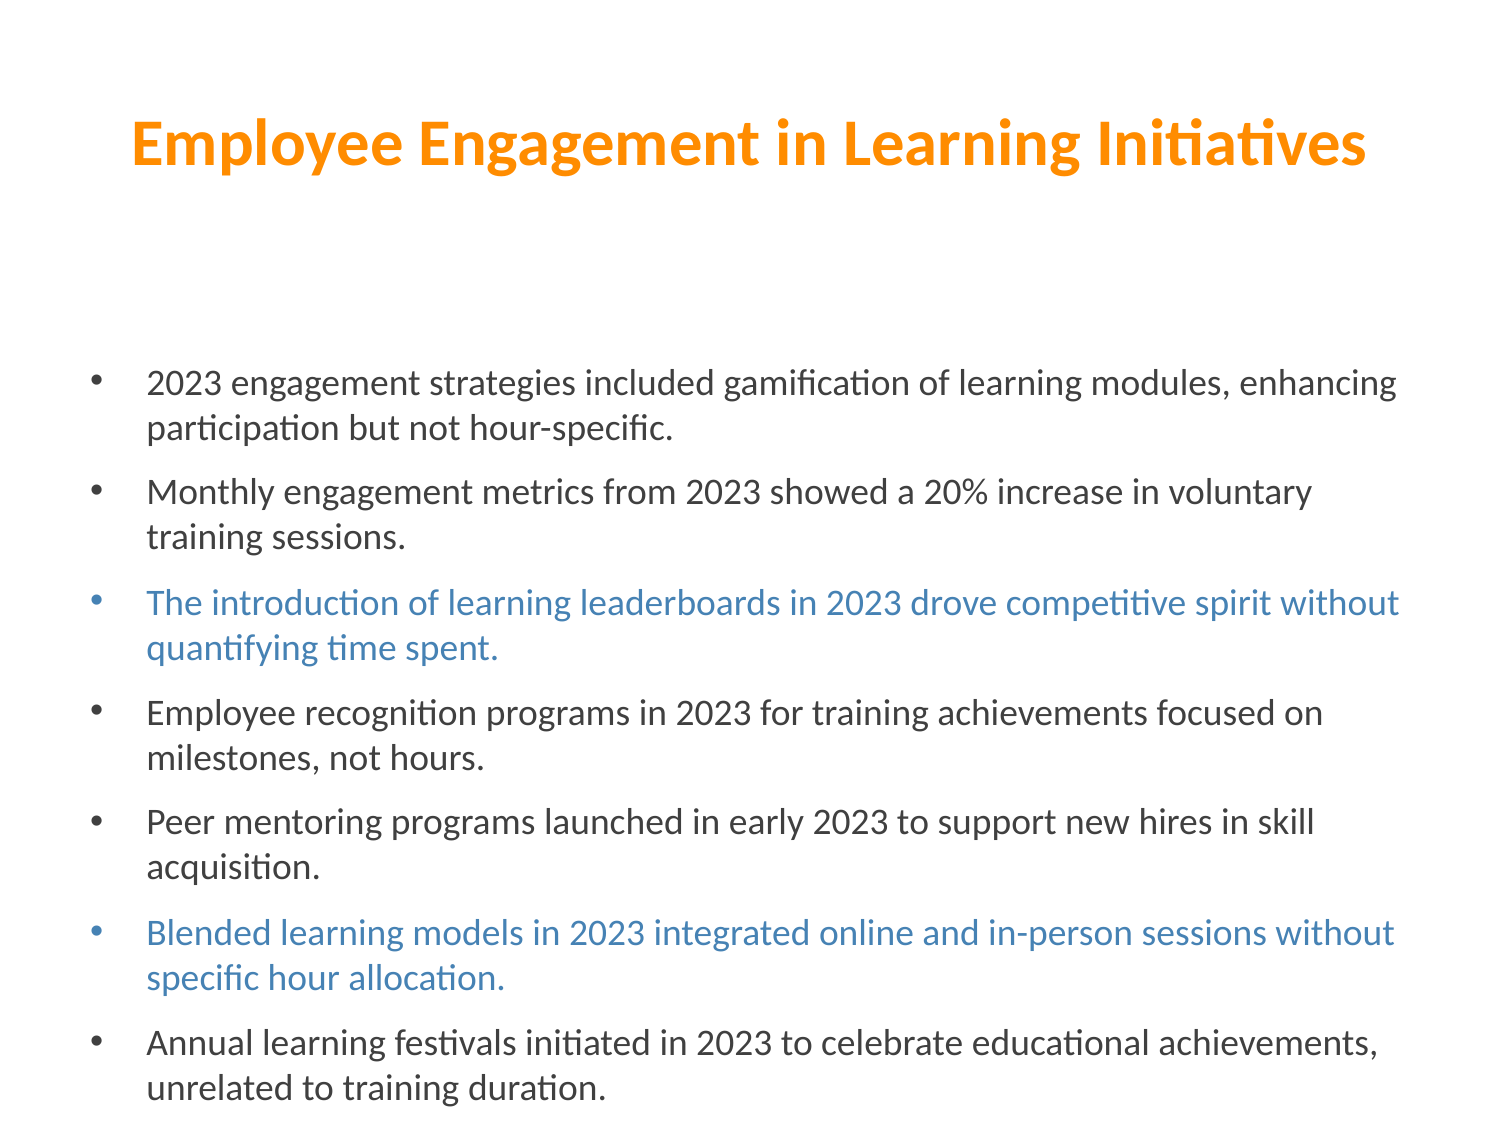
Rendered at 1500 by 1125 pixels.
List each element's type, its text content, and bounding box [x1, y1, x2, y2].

list 2023 engagement strategies included gamification of learning modules, enhancing participation but not hour-specific. Monthly engagement metrics from 2023 showed a 20% increase in voluntary training sessions. The introduction of learning leaderboards in 2023 drove competitive spirit without quantifying time spent. Employee recognition programs in 2023 for training achievements focused on milestones, not hours. Peer mentoring programs launched in early 2023 to support new hires in skill acquisition. Blended learning models in 2023 integrated online and in-person sessions without specific hour allocation. Annual learning festivals initiated in 2023 to celebrate educational achievements, unrelated to training duration. [75, 262, 1425, 1005]
title Employee Engagement in Learning Initiatives [75, 45, 1425, 233]
